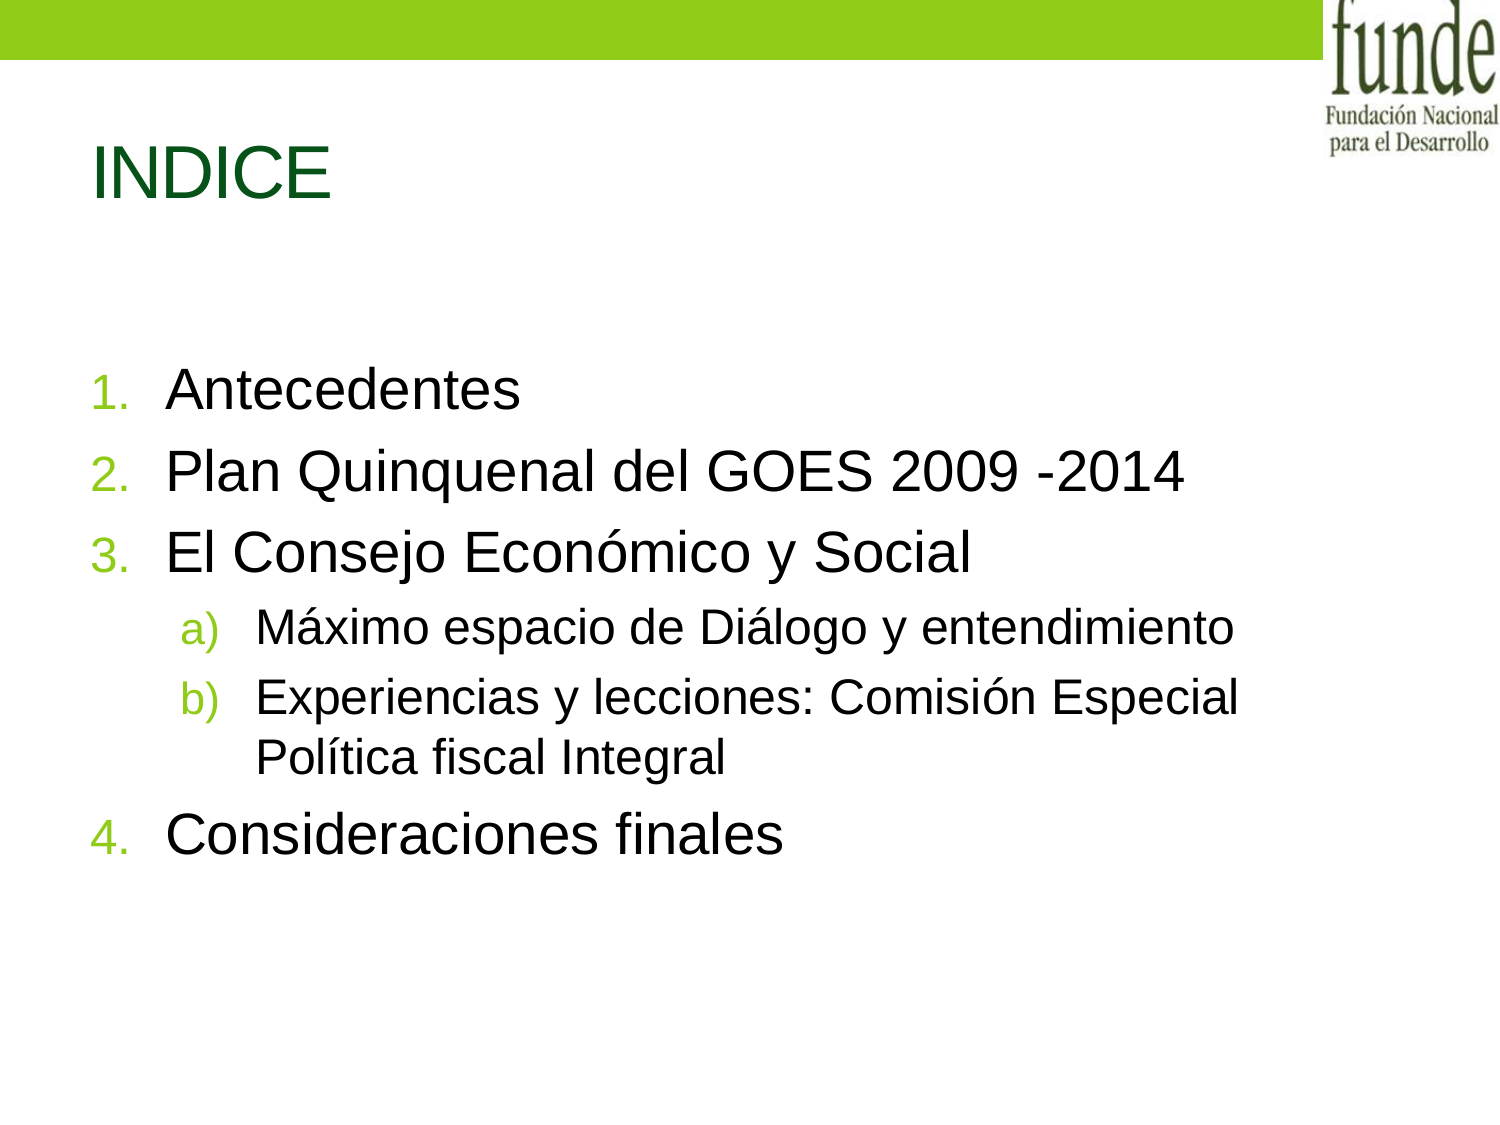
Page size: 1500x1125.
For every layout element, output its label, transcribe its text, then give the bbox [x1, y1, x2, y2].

picture [1323, 0, 1500, 160]
title INDICE [75, 87, 1425, 250]
list Antecedentes Plan Quinquenal del GOES 2009 -2014 El Consejo Económico y Social Máximo espacio de Diálogo y entendimiento Experiencias y lecciones: Comisión Especial Política fiscal Integral Consideraciones finales [75, 262, 1425, 1063]
